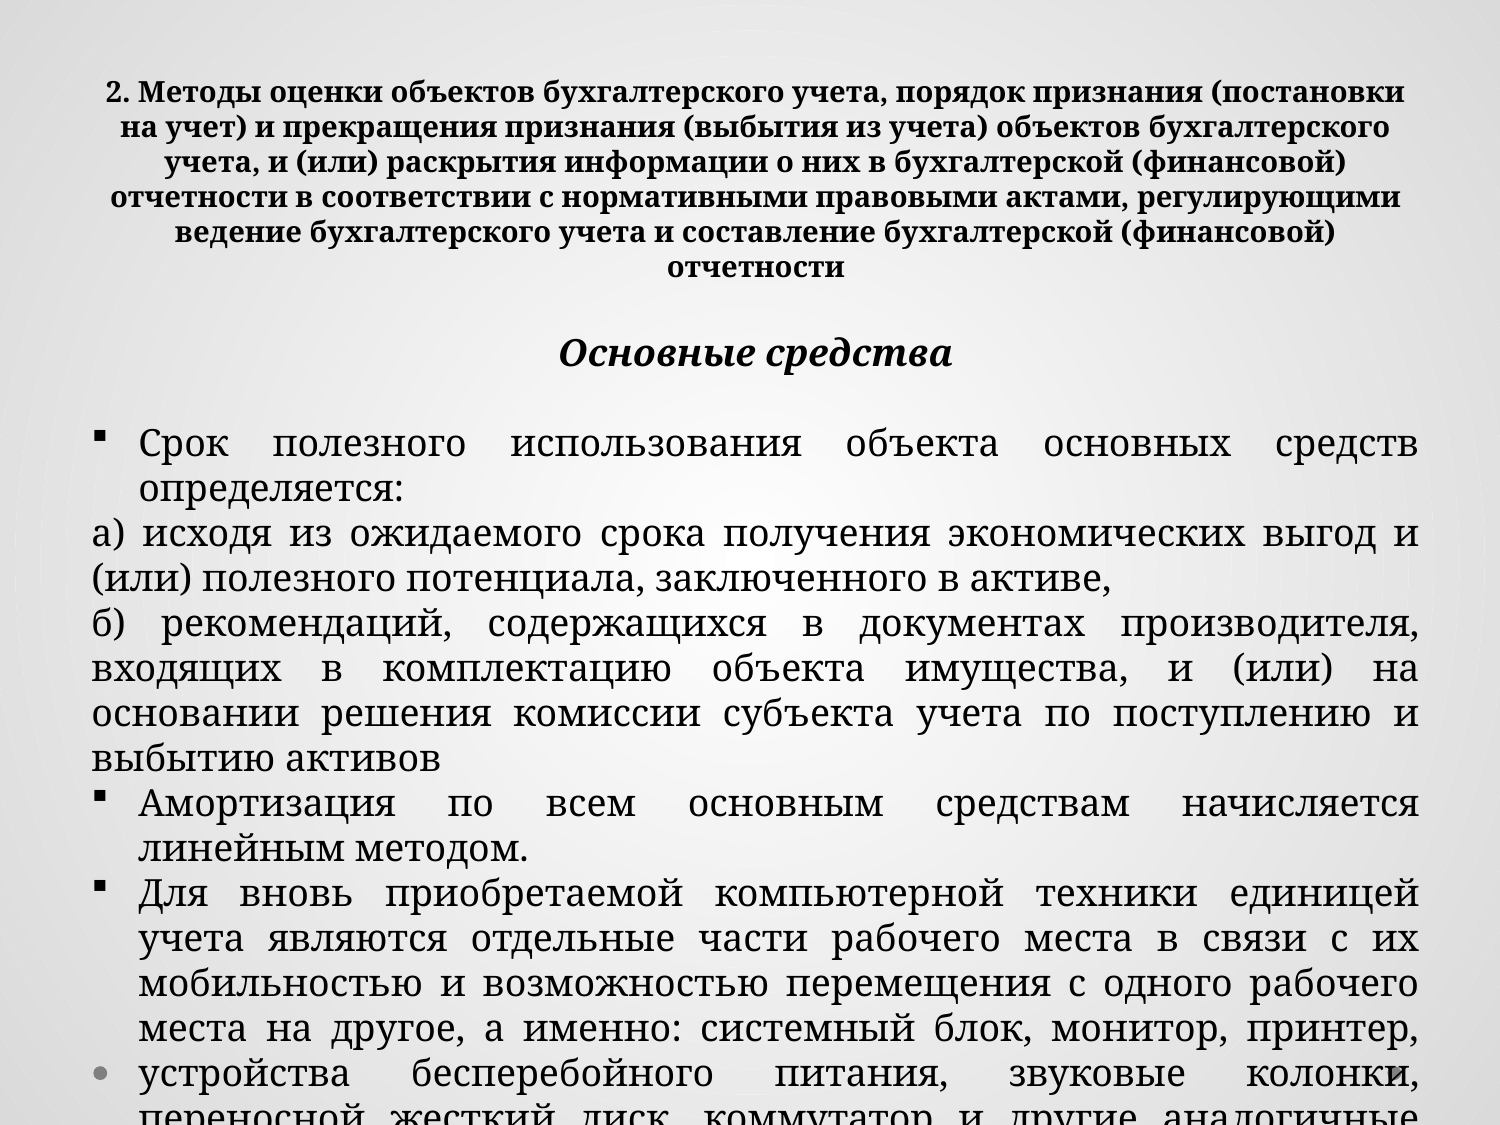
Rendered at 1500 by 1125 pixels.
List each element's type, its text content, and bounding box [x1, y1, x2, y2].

text_box 2. Методы оценки объектов бухгалтерского учета, порядок признания (постановки на учет) и прекращения признания (выбытия из учета) объектов бухгалтерского учета, и (или) раскрытия информации о них в бухгалтерской (финансовой) отчетности в соответствии с нормативными правовыми актами, регулирующими ведение бухгалтерского учета и составление бухгалтерской (финансовой) отчетности Основные средства Срок полезного использования объекта основных средств определяется: а) исходя из ожидаемого срока получения экономических выгод и (или) полезного потенциала, заключенного в активе, б) рекомендаций, содержащихся в документах производителя, входящих в комплектацию объекта имущества, и (или) на основании решения комиссии субъекта учета по поступлению и выбытию активов Амортизация по всем основным средствам начисляется линейным методом. Для вновь приобретаемой компьютерной техники единицей учета являются отдельные части рабочего места в связи с их мобильностью и возможностью перемещения с одного рабочего места на другое, а именно: системный блок, монитор, принтер, устройства бесперебойного питания, звуковые колонки, переносной жесткий диск, коммутатор и другие аналогичные устройства. [76, 66, 1436, 1125]
